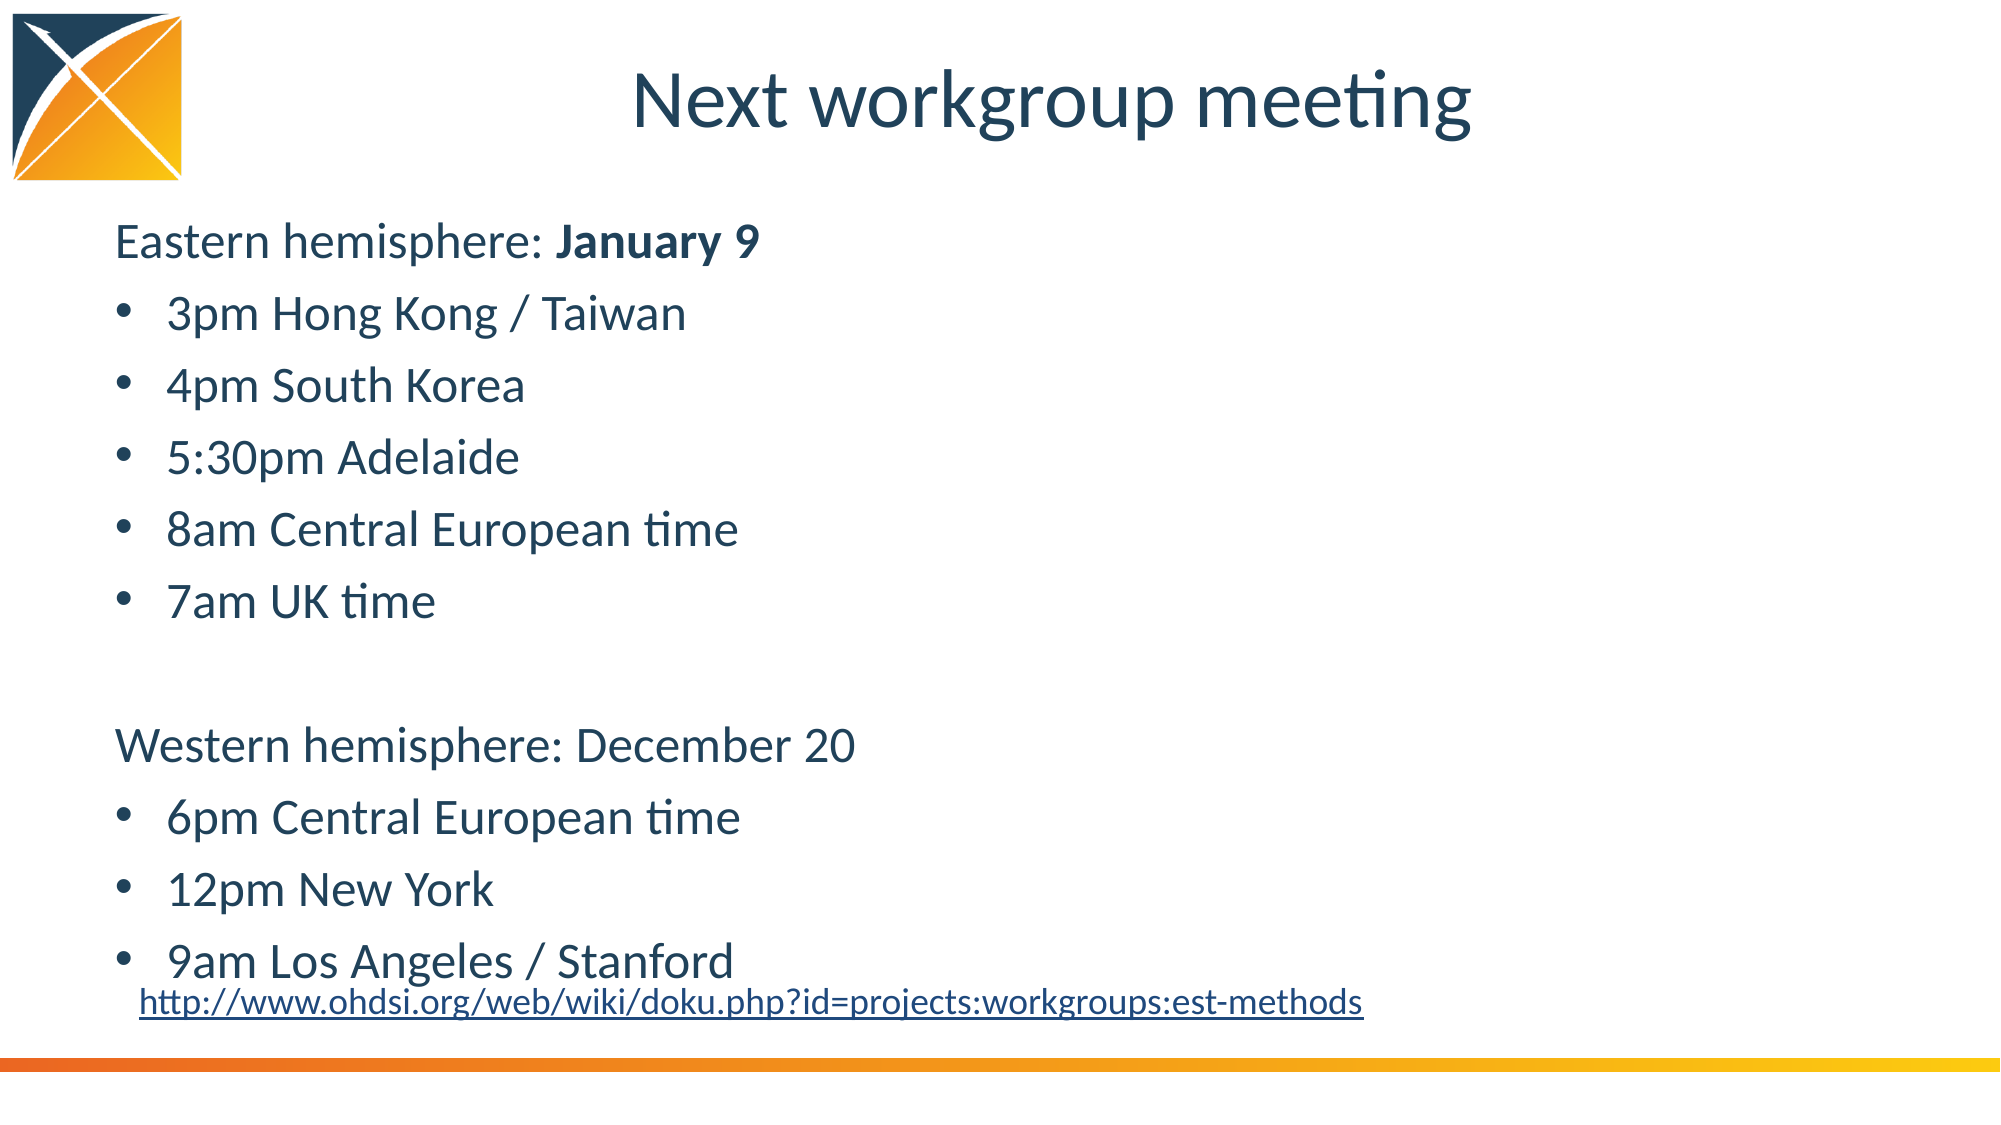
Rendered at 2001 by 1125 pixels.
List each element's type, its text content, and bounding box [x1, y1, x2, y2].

text_box http://www.ohdsi.org/web/wiki/doku.php?id=projects:workgroups:est-methods [123, 969, 1387, 1030]
list Eastern hemisphere: January 9 3pm Hong Kong / Taiwan 4pm South Korea 5:30pm Adelaide 8am Central European time 7am UK time Western hemisphere: December 20 6pm Central European time 12pm New York 9am Los Angeles / Stanford [99, 200, 1900, 1005]
title Next workgroup meeting [205, 24, 1900, 163]
picture [0, 0, 206, 200]
